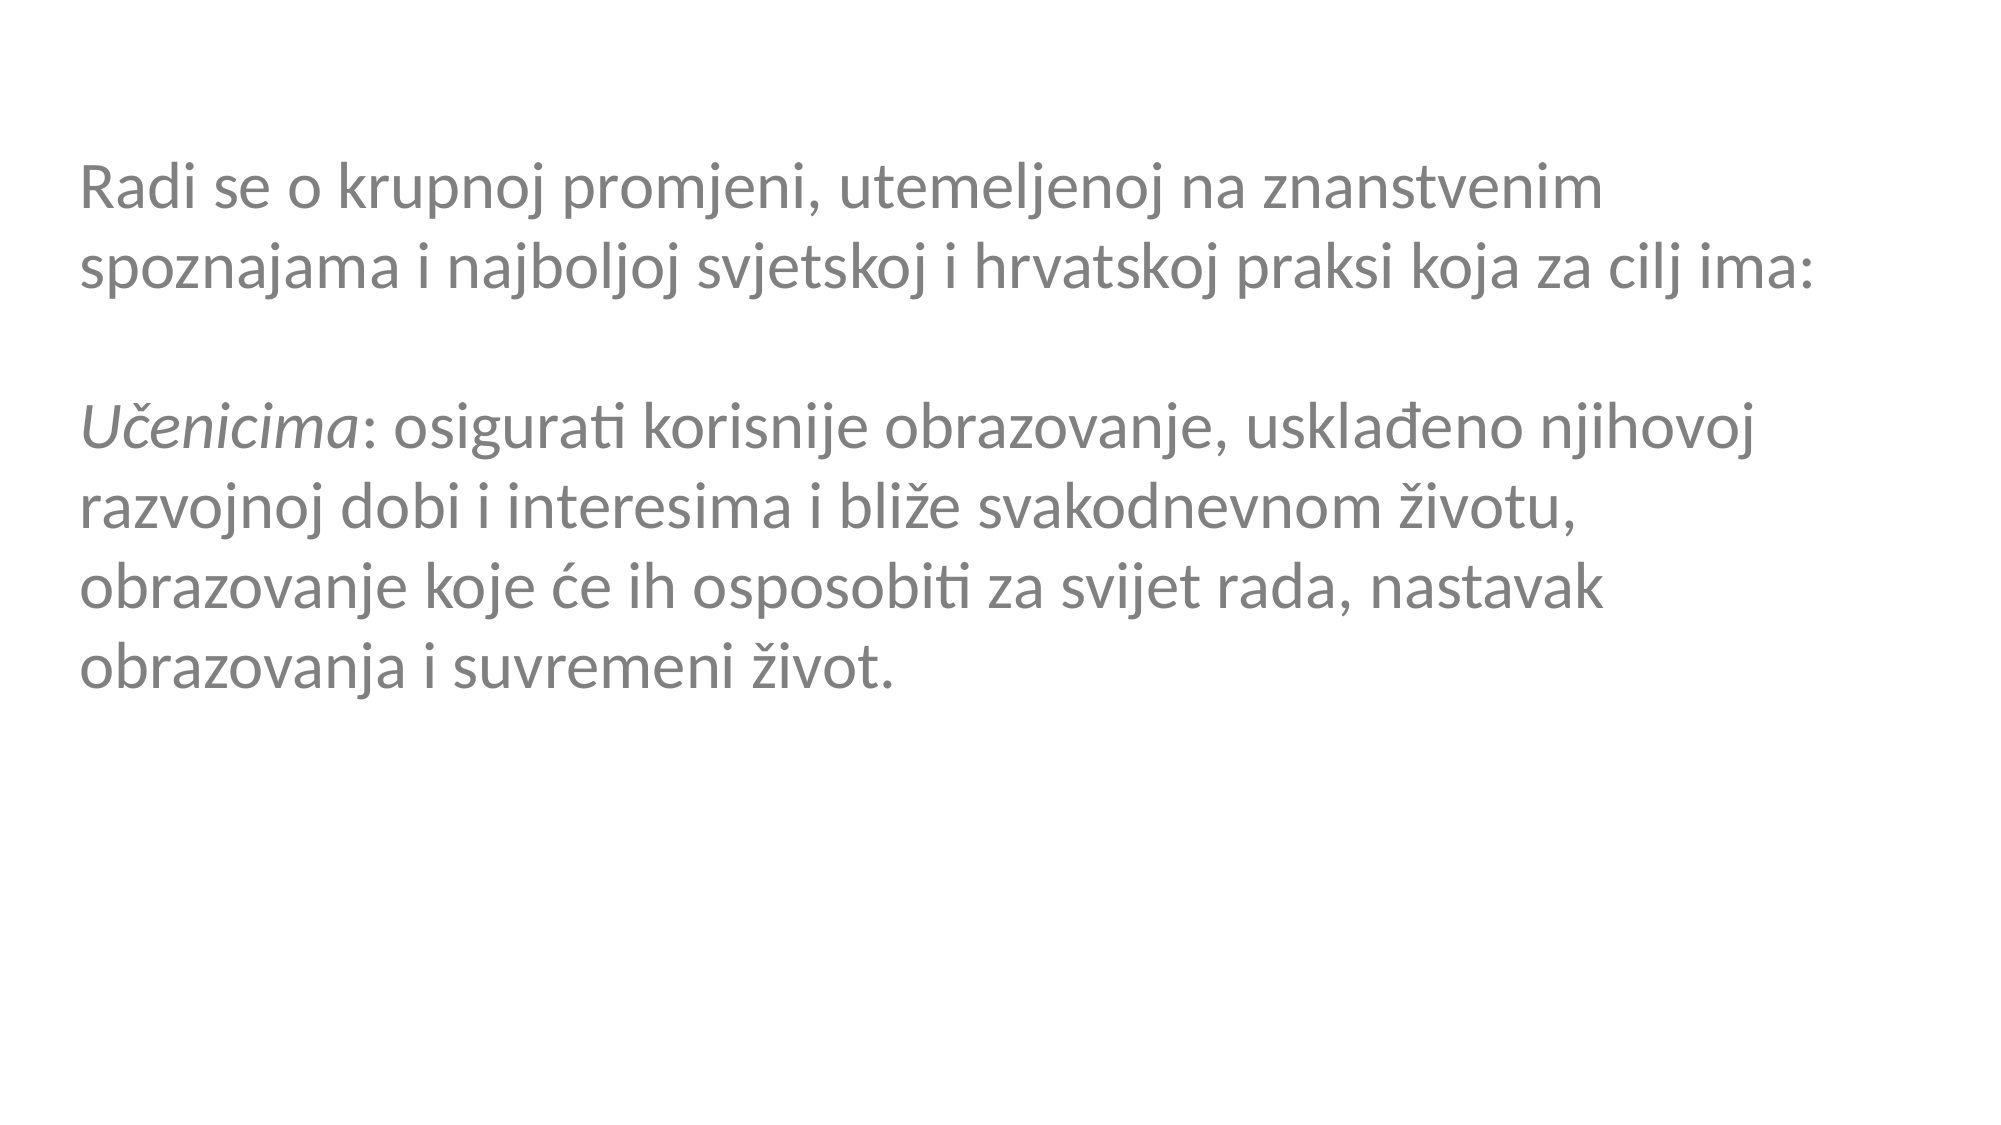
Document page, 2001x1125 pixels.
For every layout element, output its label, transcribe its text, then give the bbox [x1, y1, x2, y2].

text_box Radi se o krupnoj promjeni, utemeljenoj na znanstvenim spoznajama i najboljoj svjetskoj i hrvatskoj praksi koja za cilj ima: Učenicima: osigurati korisnije obrazovanje, usklađeno njihovoj razvojnoj dobi i interesima i bliže svakodnevnom životu, obrazovanje koje će ih osposobiti za svijet rada, nastavak obrazovanja i suvremeni život. [64, 134, 1931, 854]
